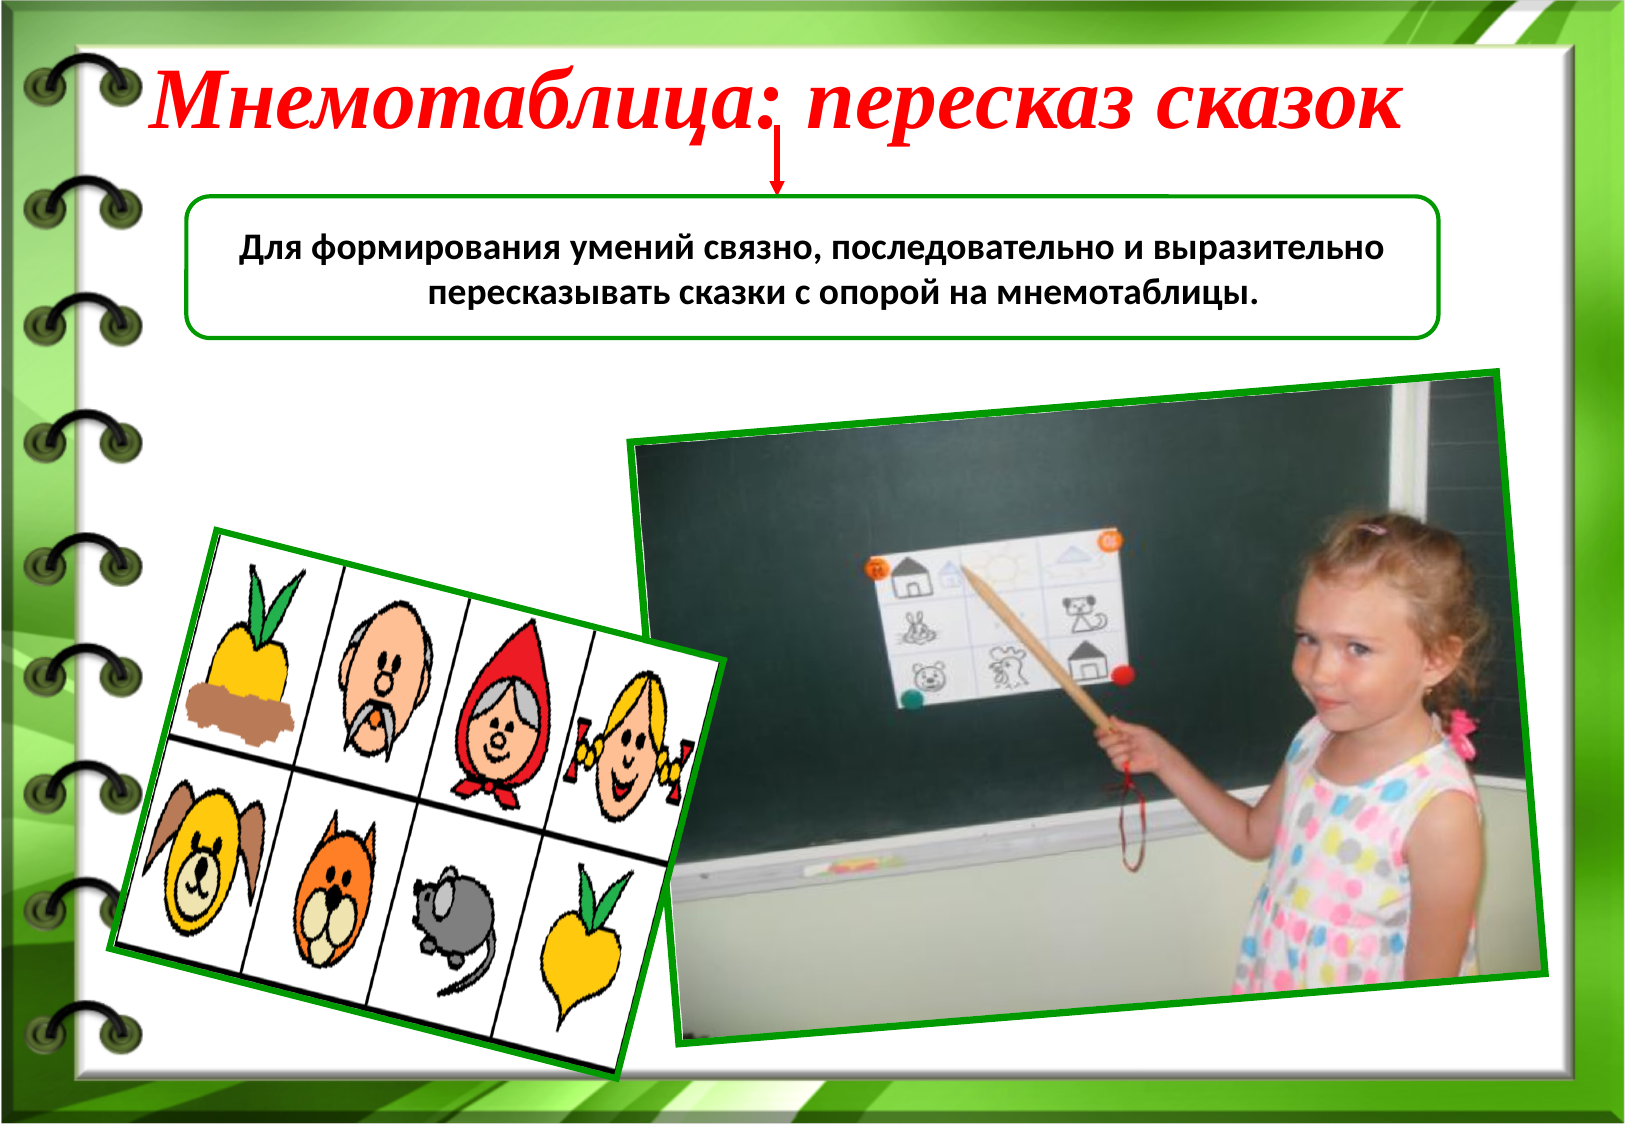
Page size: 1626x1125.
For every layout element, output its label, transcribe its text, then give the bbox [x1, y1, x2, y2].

picture [0, 0, 1626, 1125]
title Мнемотаблица: пересказ сказок [44, 0, 1508, 188]
text_box Для формирования умений связно, последовательно и выразительно пересказывать сказки с опорой на мнемотаблицы. [184, 194, 1441, 341]
